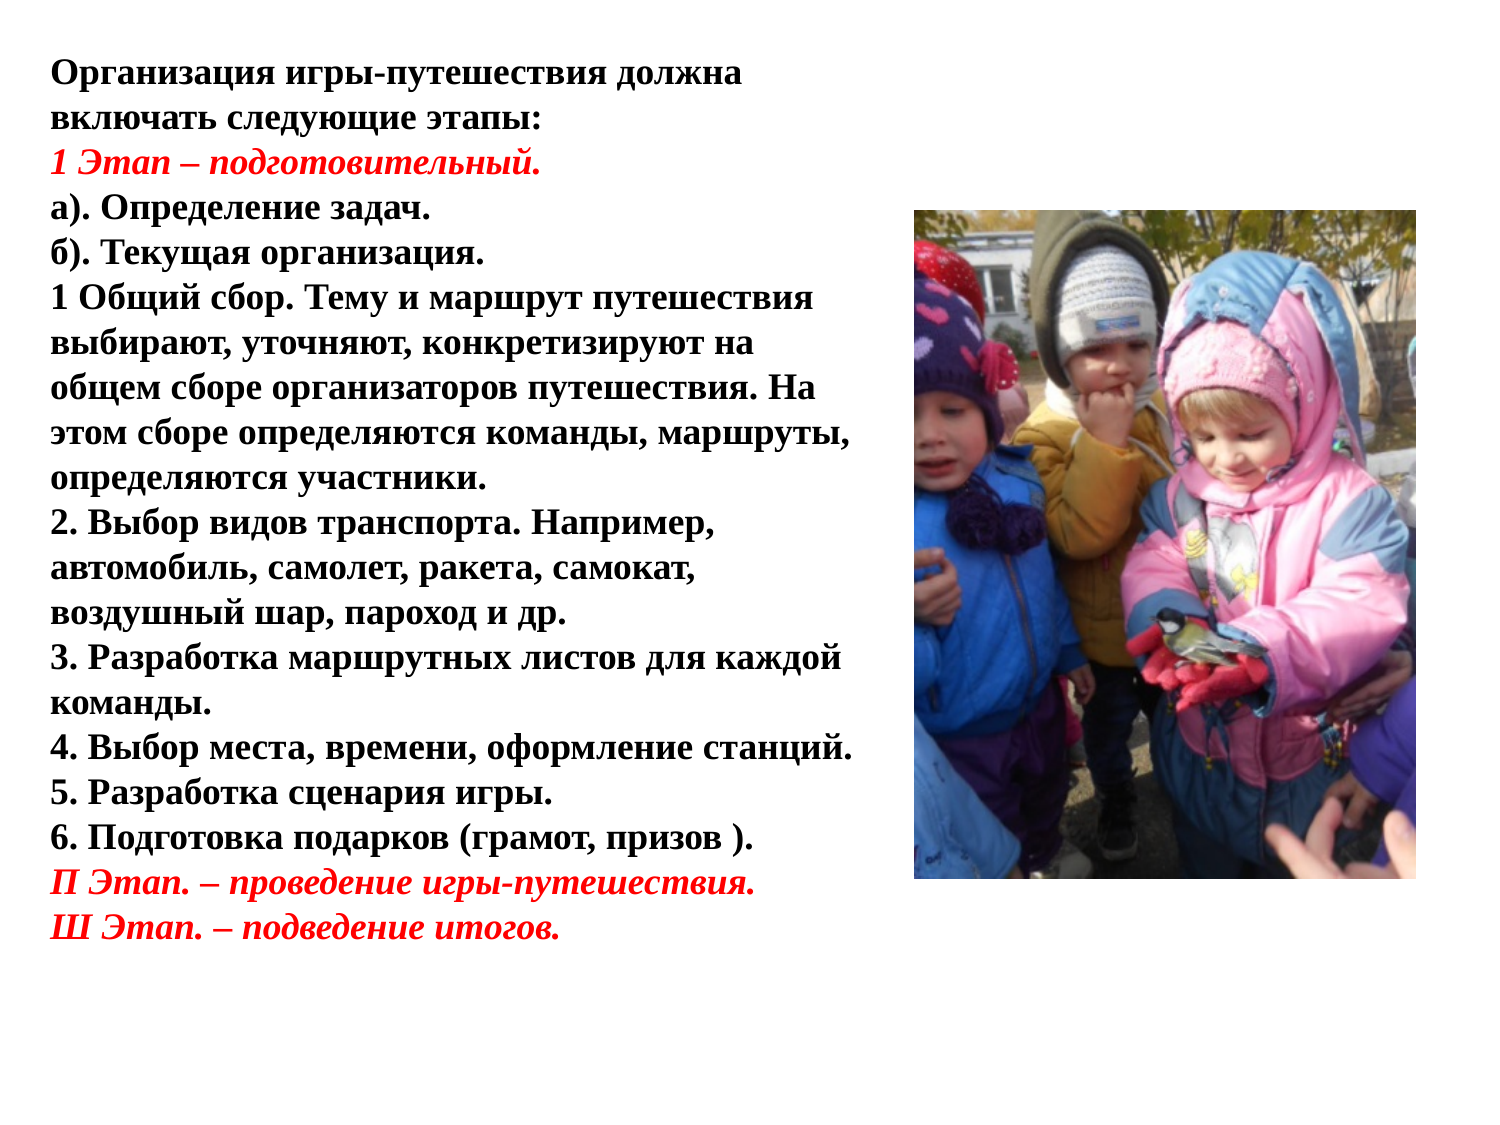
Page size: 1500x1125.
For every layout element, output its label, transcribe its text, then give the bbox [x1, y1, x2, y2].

text_box Организация игры-путешествия должна включать следующие этапы: 1 Этап – подготовительный. а). Определение задач. б). Текущая организация. 1 Общий сбор. Тему и маршрут путешествия выбирают, уточняют, конкретизируют на общем сборе организаторов путешествия. На этом сборе определяются команды, маршруты, определяются участники. 2. Выбор видов транспорта. Например, автомобиль, самолет, ракета, самокат, воздушный шар, пароход и др. 3. Разработка маршрутных листов для каждой команды. 4. Выбор места, времени, оформление станций. 5. Разработка сценария игры. 6. Подготовка подарков (грамот, призов ). П Этап. – проведение игры-путешествия. Ш Этап. – подведение итогов. [35, 39, 879, 955]
picture [913, 210, 1416, 880]
